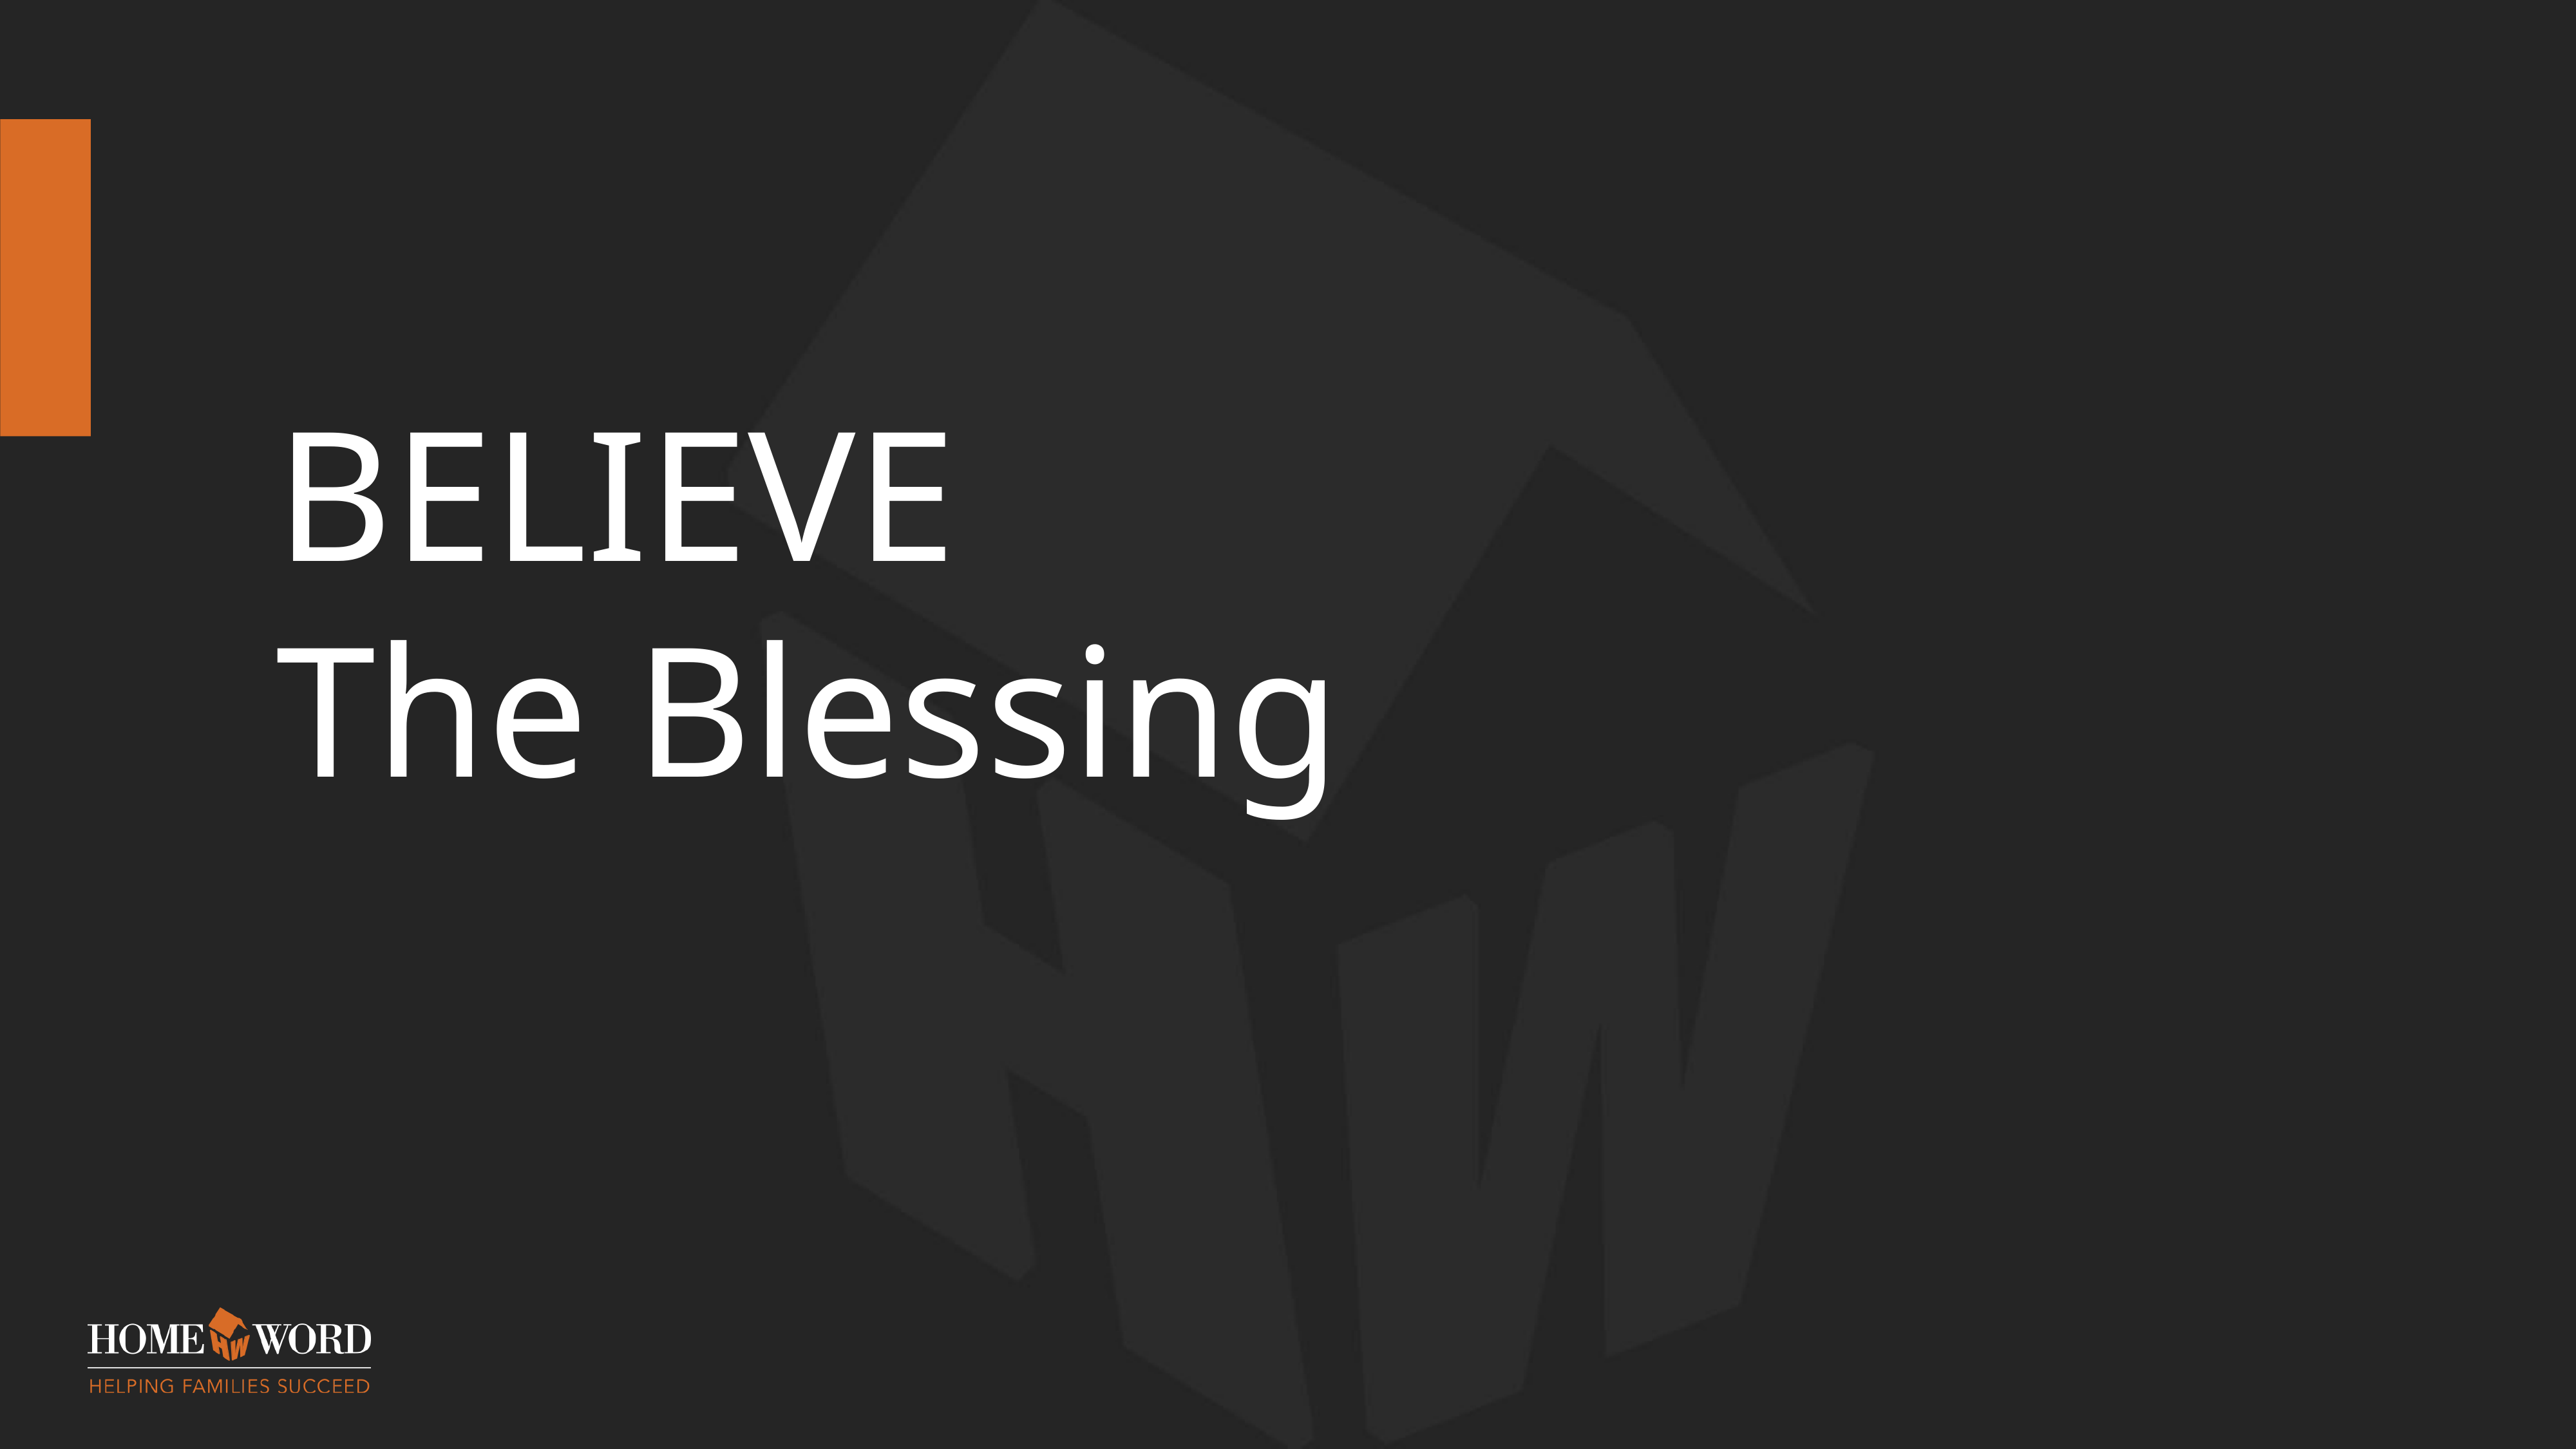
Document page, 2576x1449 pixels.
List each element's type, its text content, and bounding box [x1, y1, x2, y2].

picture [0, 0, 2576, 1449]
title BELIEVE The Blessing [270, 375, 2087, 1074]
